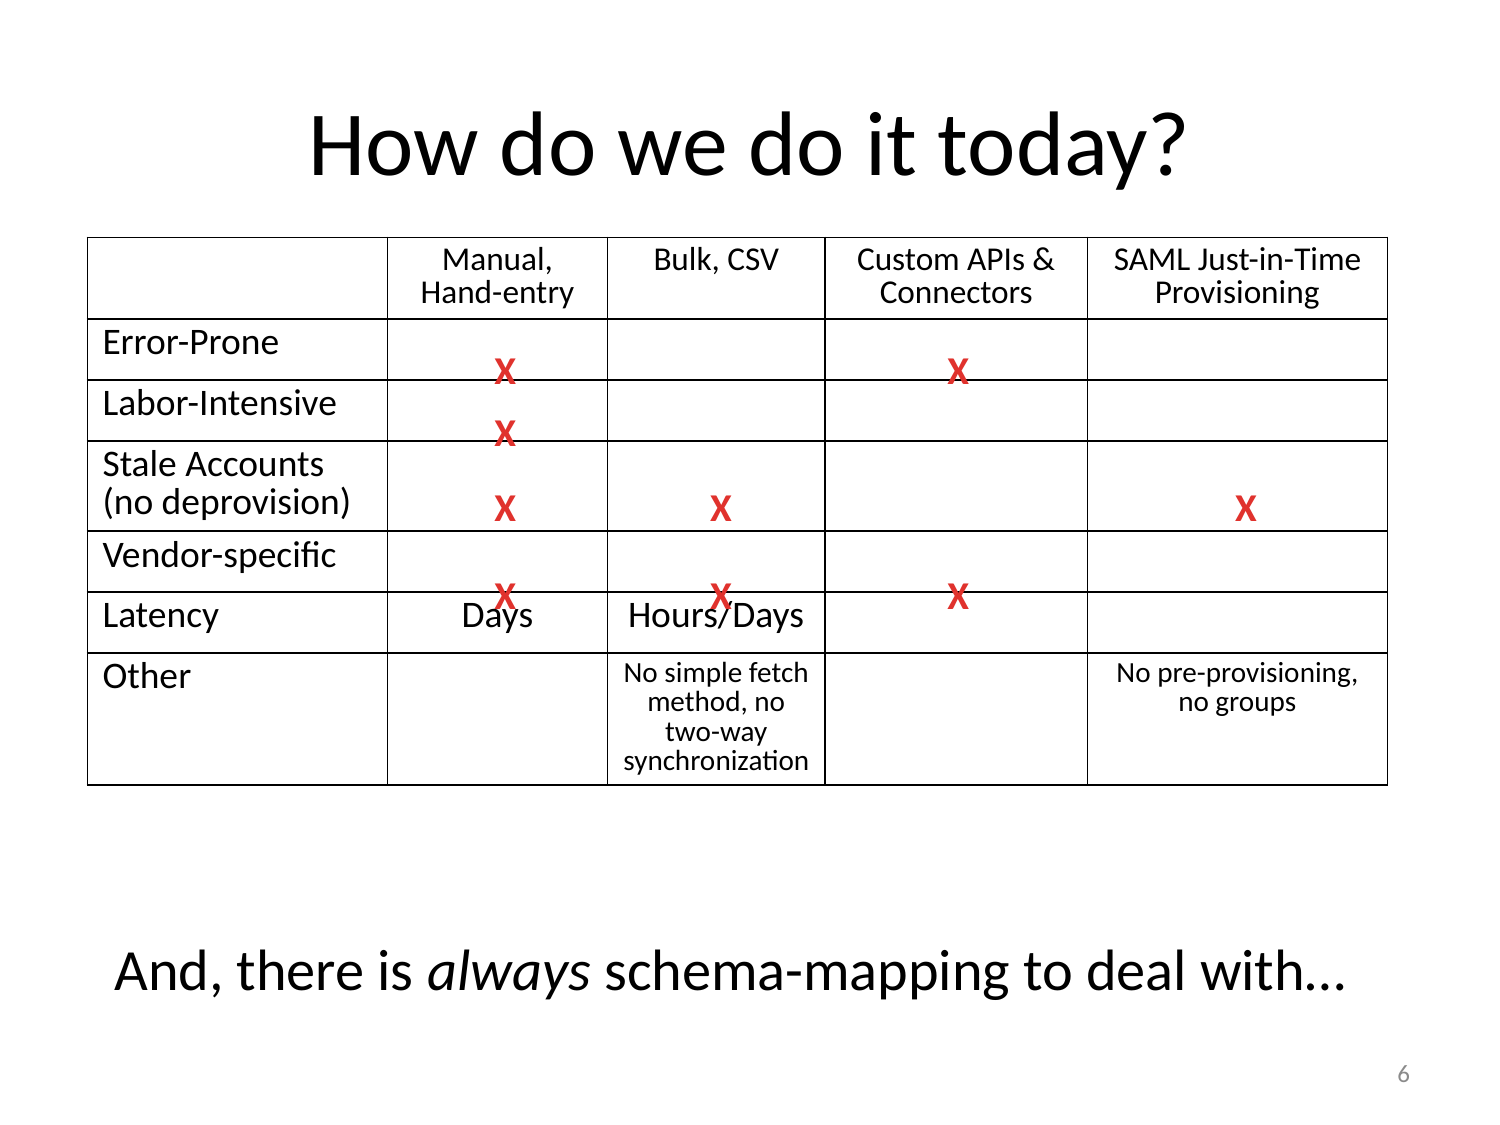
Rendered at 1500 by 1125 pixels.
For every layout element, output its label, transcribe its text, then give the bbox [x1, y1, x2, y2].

table_cell [510, 381, 607, 440]
table_cell [826, 320, 1087, 379]
table_cell [388, 320, 607, 379]
table_header Bulk, CSV [608, 238, 824, 318]
table_cell [1088, 593, 1387, 652]
table_cell [1088, 532, 1387, 591]
table_cell Vendor-specific [88, 532, 387, 591]
text_box And, there is always schema-mapping to deal with… [99, 924, 1388, 1010]
text_box X [1227, 474, 1250, 538]
text_box X [487, 562, 510, 625]
table_cell [388, 532, 607, 591]
table_cell [608, 442, 824, 530]
table_cell [1088, 442, 1387, 530]
text_box X [940, 337, 963, 400]
text_box X [702, 562, 725, 625]
text_box X [487, 399, 510, 463]
table_header SAML Just-in-Time Provisioning [1088, 238, 1387, 318]
table_cell [826, 593, 1087, 652]
text_box X [940, 562, 963, 625]
table_header [88, 238, 387, 318]
table_cell [826, 442, 1087, 530]
table_cell [826, 381, 1087, 440]
table_cell [388, 654, 607, 784]
table_cell [1088, 320, 1387, 379]
table_cell Error-Prone [88, 320, 387, 379]
table_cell [1088, 381, 1387, 440]
table_cell [388, 442, 607, 530]
table_header Manual, Hand-entry [388, 238, 607, 318]
text_box X [702, 474, 725, 538]
text_box X [487, 337, 510, 399]
table_cell No simple fetch method, no two-way synchronization [608, 654, 824, 784]
text_box X [487, 474, 510, 538]
table_cell [608, 532, 824, 591]
table_cell [388, 381, 487, 440]
table_cell No pre-provisioning, no groups [1088, 654, 1387, 784]
table_cell Latency [88, 593, 387, 652]
table_cell Hours/Days [608, 593, 824, 652]
title How do we do it today? [75, 45, 1425, 233]
table_cell [608, 320, 824, 379]
table_cell Days [388, 593, 607, 652]
table_cell [826, 532, 1087, 591]
table_cell [608, 381, 824, 440]
table_cell Stale Accounts (no deprovision) [88, 442, 387, 530]
table_cell Other [88, 654, 387, 784]
slide_number 6 [1074, 1042, 1425, 1103]
table_cell Labor-Intensive [88, 381, 387, 440]
table_header Custom APIs & Connectors [826, 238, 1087, 318]
table_cell [826, 654, 1087, 784]
